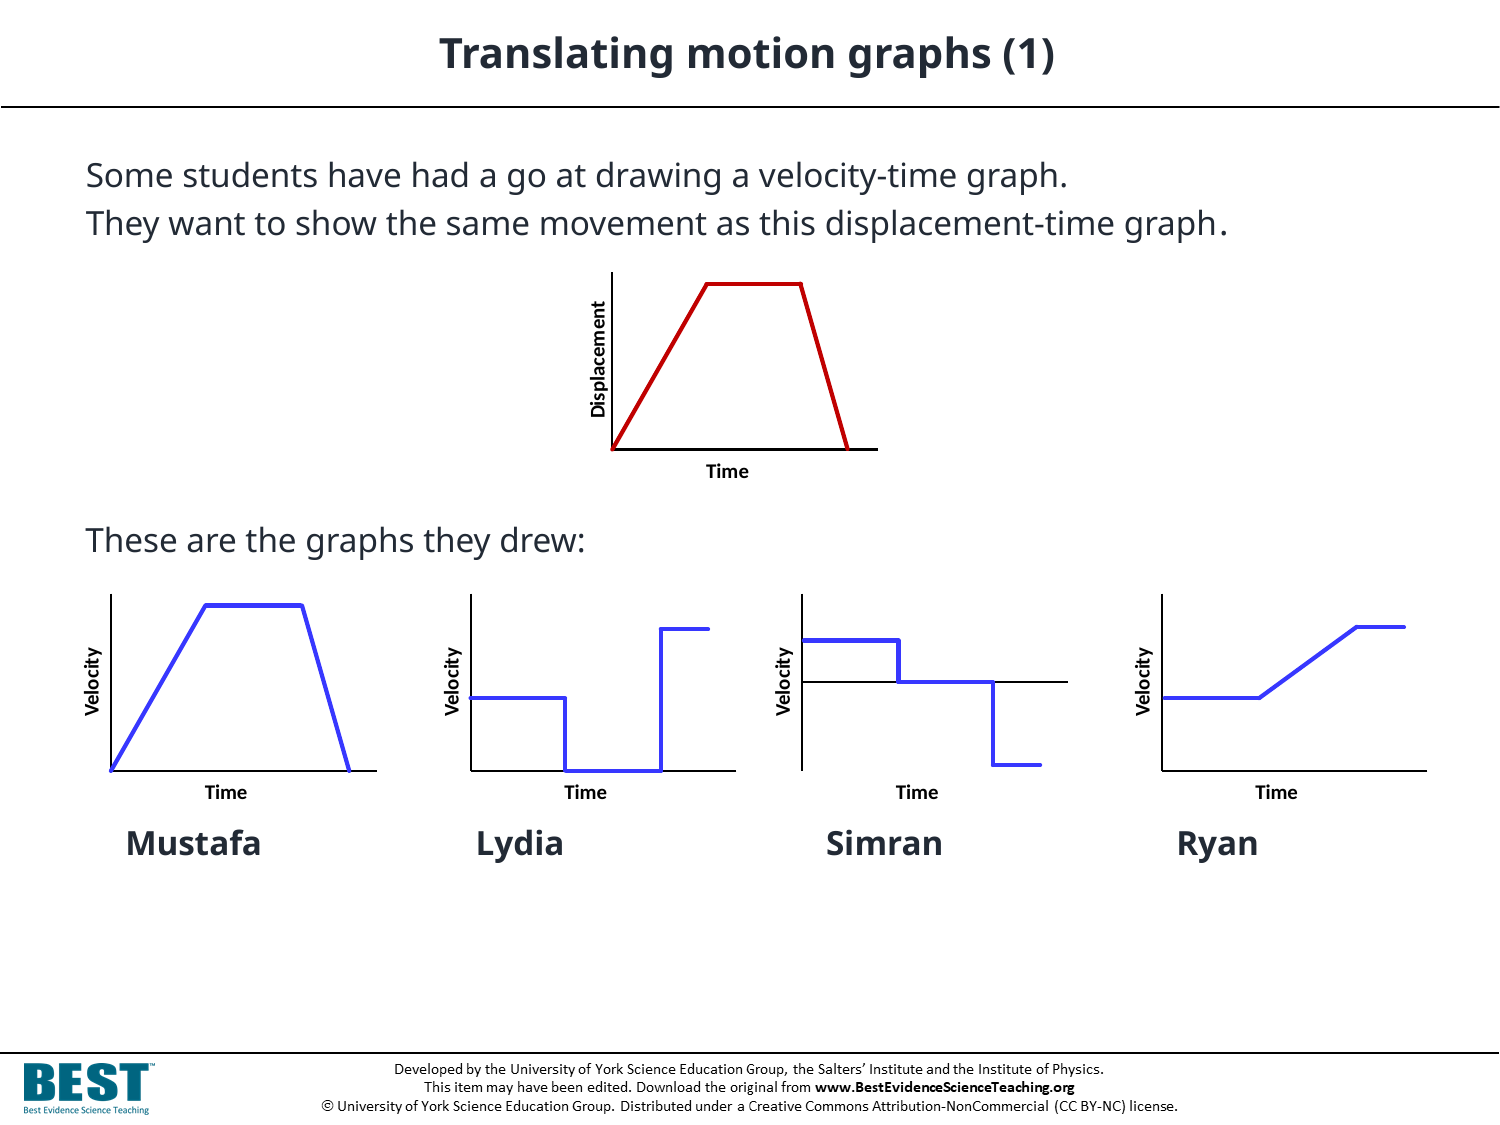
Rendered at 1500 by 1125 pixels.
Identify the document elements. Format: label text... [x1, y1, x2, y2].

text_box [576, 270, 879, 491]
text_box Translating motion graphs (1) [23, 4, 1471, 99]
picture [0, 106, 1500, 1125]
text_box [70, 593, 1428, 871]
